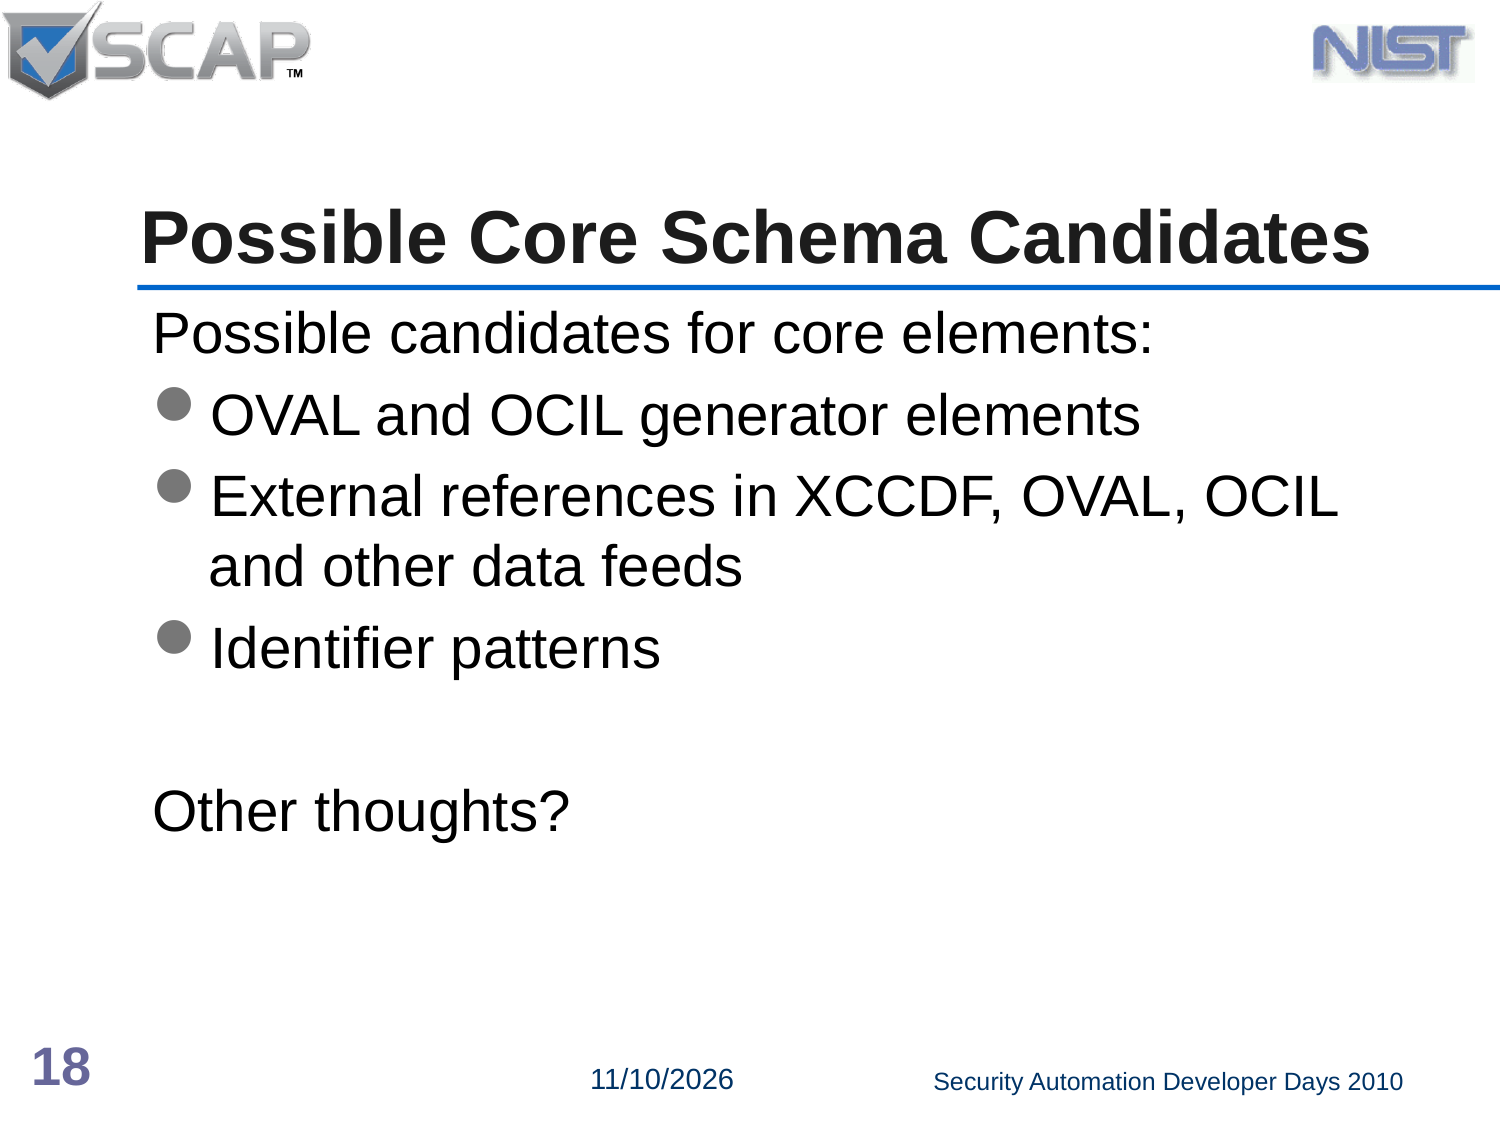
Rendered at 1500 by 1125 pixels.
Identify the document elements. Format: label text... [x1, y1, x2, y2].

list Possible candidates for core elements: OVAL and OCIL generator elements External references in XCCDF, OVAL, OCIL and other data feeds Identifier patterns Other thoughts? [137, 287, 1400, 1026]
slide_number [399, 1024, 750, 1104]
title Possible Core Schema Candidates [124, 99, 1426, 288]
slide_number 18 [13, 1023, 111, 1105]
picture [0, 0, 313, 103]
picture [1312, 24, 1475, 83]
footer Security Automation Developer Days 2010 [912, 1024, 1426, 1104]
